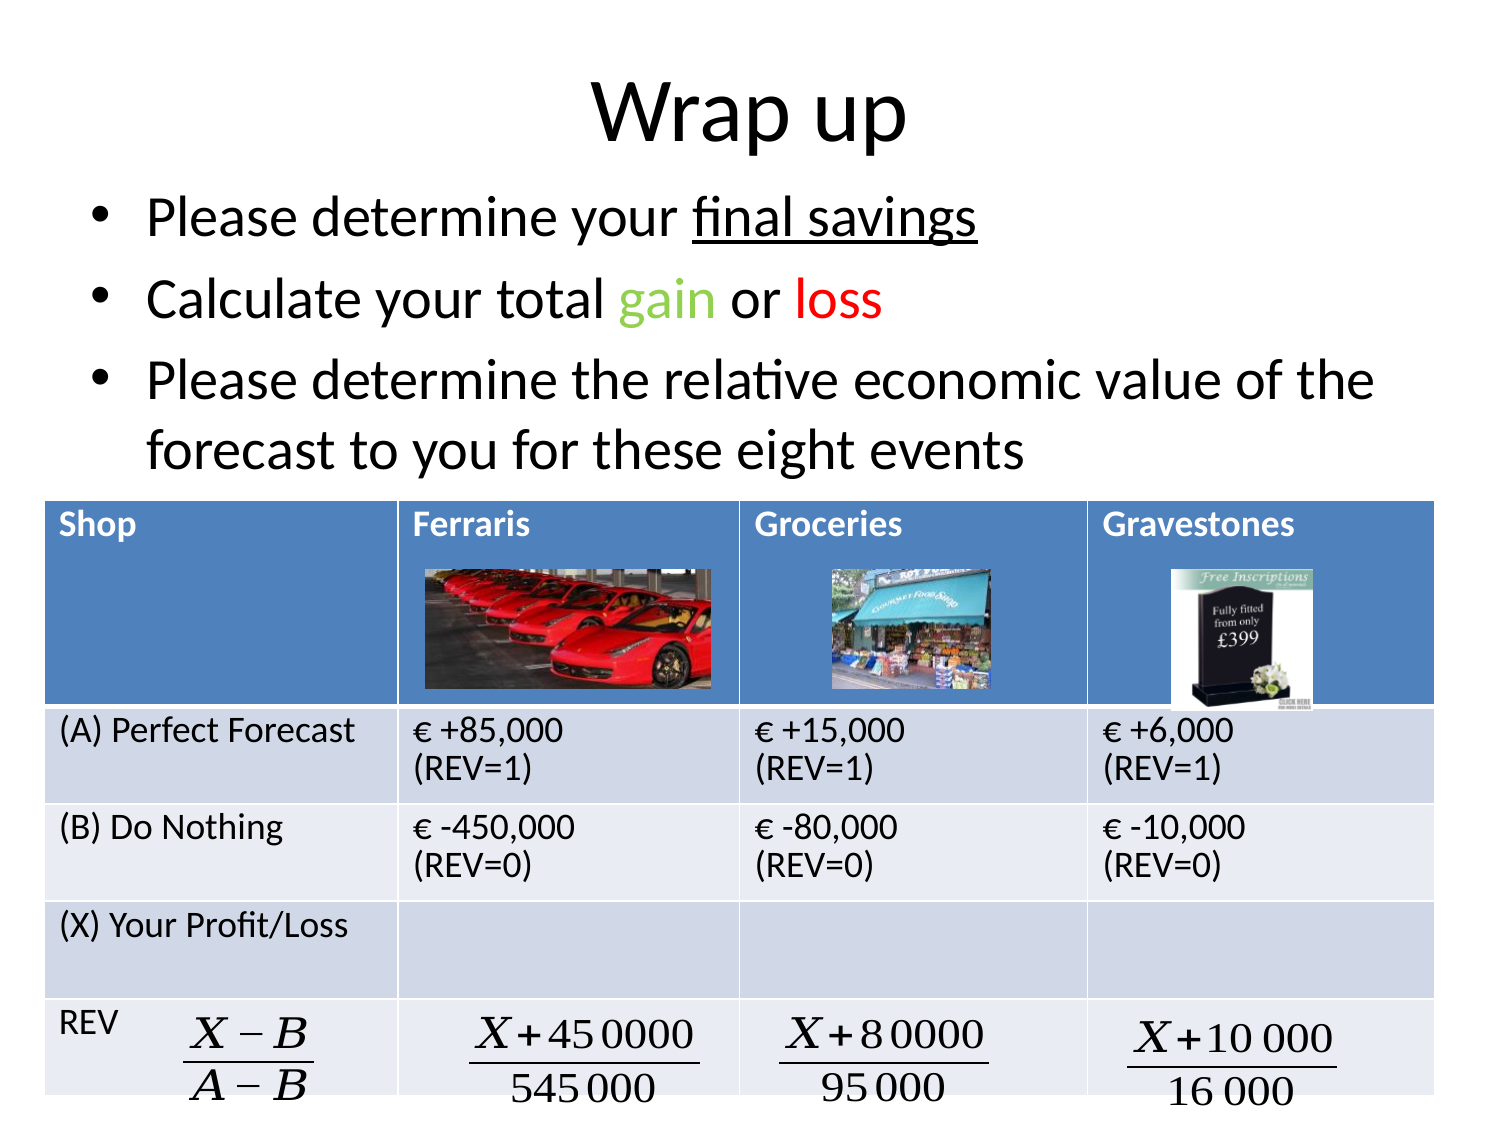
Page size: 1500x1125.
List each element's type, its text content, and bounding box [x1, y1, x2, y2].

table_cell € +15,000 (REV=1) [740, 709, 1087, 803]
table_cell [740, 1000, 1087, 1095]
table_cell (B) Do Nothing [45, 805, 397, 900]
table_cell € -450,000 (REV=0) [399, 805, 739, 900]
table_cell € +6,000 (REV=1) [1088, 709, 1434, 803]
table_header Shop [45, 501, 397, 704]
list Please determine your final savings Calculate your total gain or loss Please determine the relative economic value of the forecast to you for these eight events [75, 170, 1425, 499]
table_header Groceries [740, 501, 1087, 704]
table_cell (A) Perfect Forecast [45, 709, 397, 803]
table_cell € +85,000 (REV=1) [399, 709, 739, 803]
picture [831, 569, 992, 689]
table_cell [399, 1000, 739, 1095]
picture [424, 569, 711, 689]
table_cell [399, 902, 739, 998]
table_header Gravestones [1088, 501, 1434, 704]
table_cell € -80,000 (REV=0) [740, 805, 1087, 900]
table_header Ferraris [399, 501, 739, 704]
table_cell € -10,000 (REV=0) [1088, 805, 1434, 900]
title Wrap up [75, 11, 1425, 170]
table_cell (X) Your Profit/Loss [45, 902, 397, 998]
table_cell [1088, 1000, 1434, 1095]
table_cell [1088, 902, 1434, 998]
table_cell [740, 902, 1087, 998]
table_cell REV [45, 1000, 397, 1095]
picture [1171, 569, 1313, 711]
